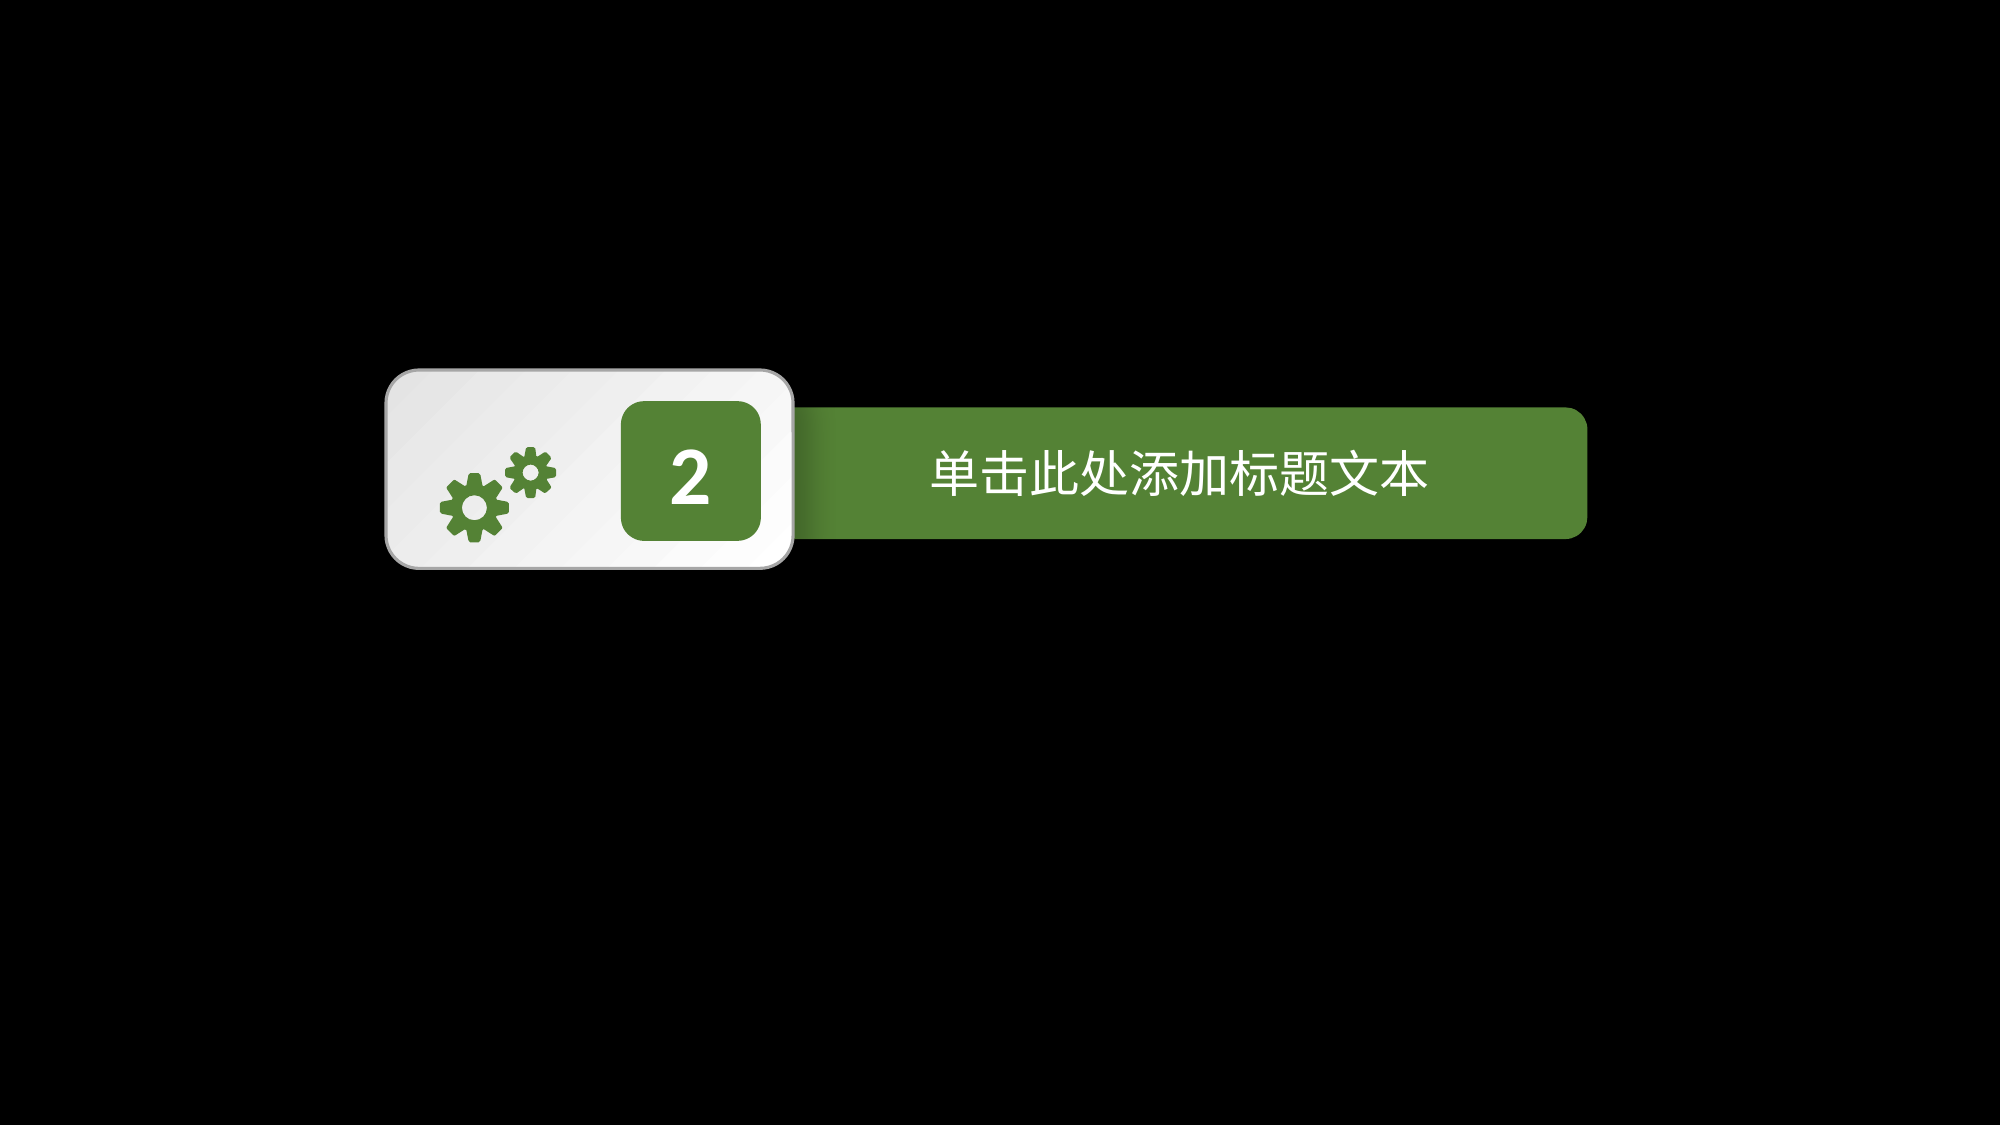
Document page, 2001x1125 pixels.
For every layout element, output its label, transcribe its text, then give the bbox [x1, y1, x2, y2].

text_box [385, 369, 794, 569]
text_box 单击此处添加标题文本 [914, 435, 1445, 511]
text_box [824, 406, 1589, 541]
